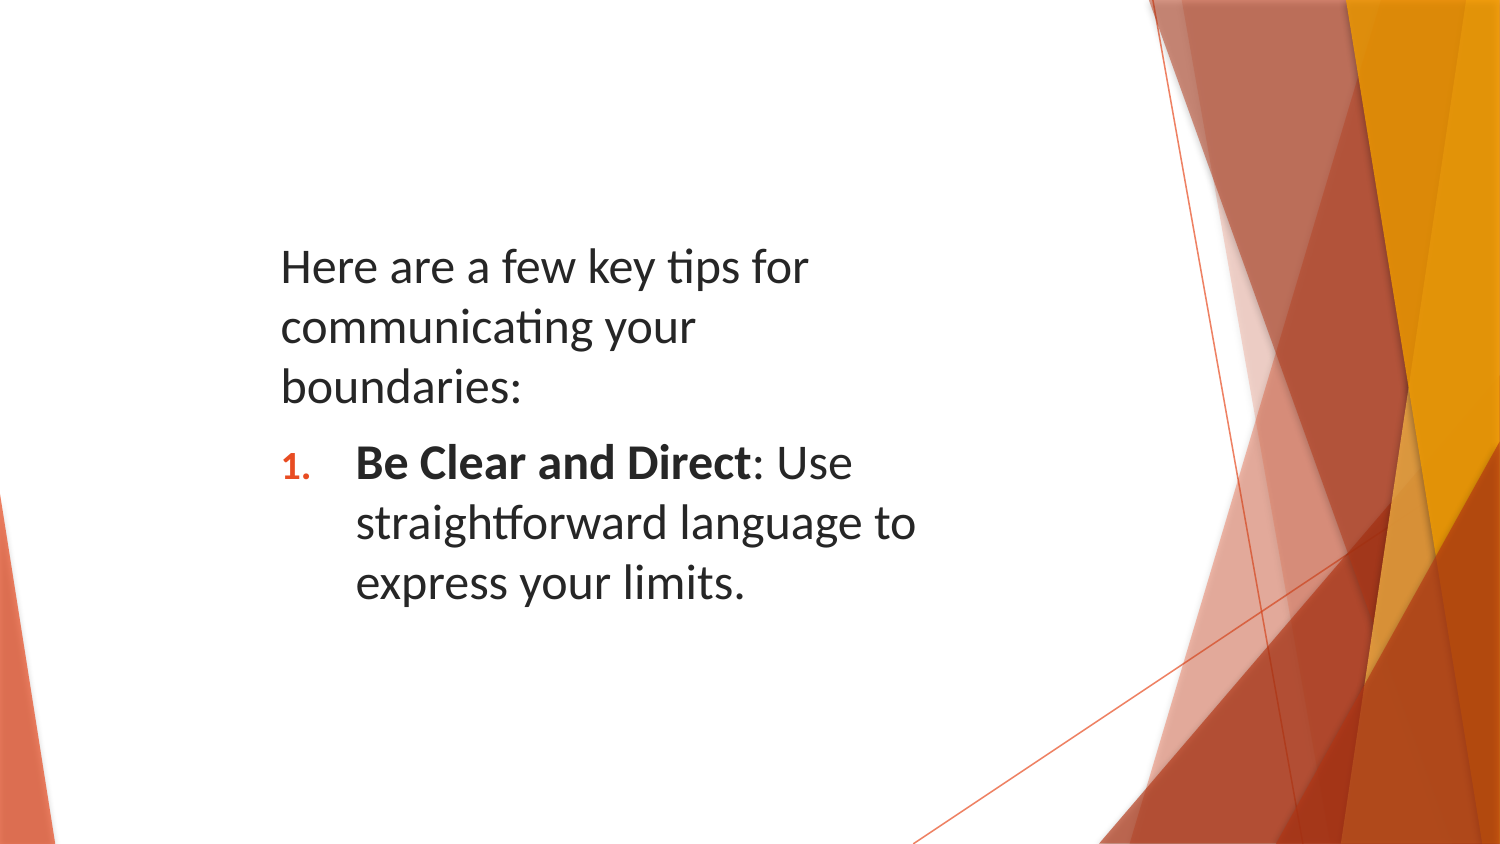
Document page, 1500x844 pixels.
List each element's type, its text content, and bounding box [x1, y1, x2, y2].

list Here are a few key tips for communicating your boundaries: Be Clear and Direct: Use straightforward language to express your limits. [265, 114, 951, 729]
